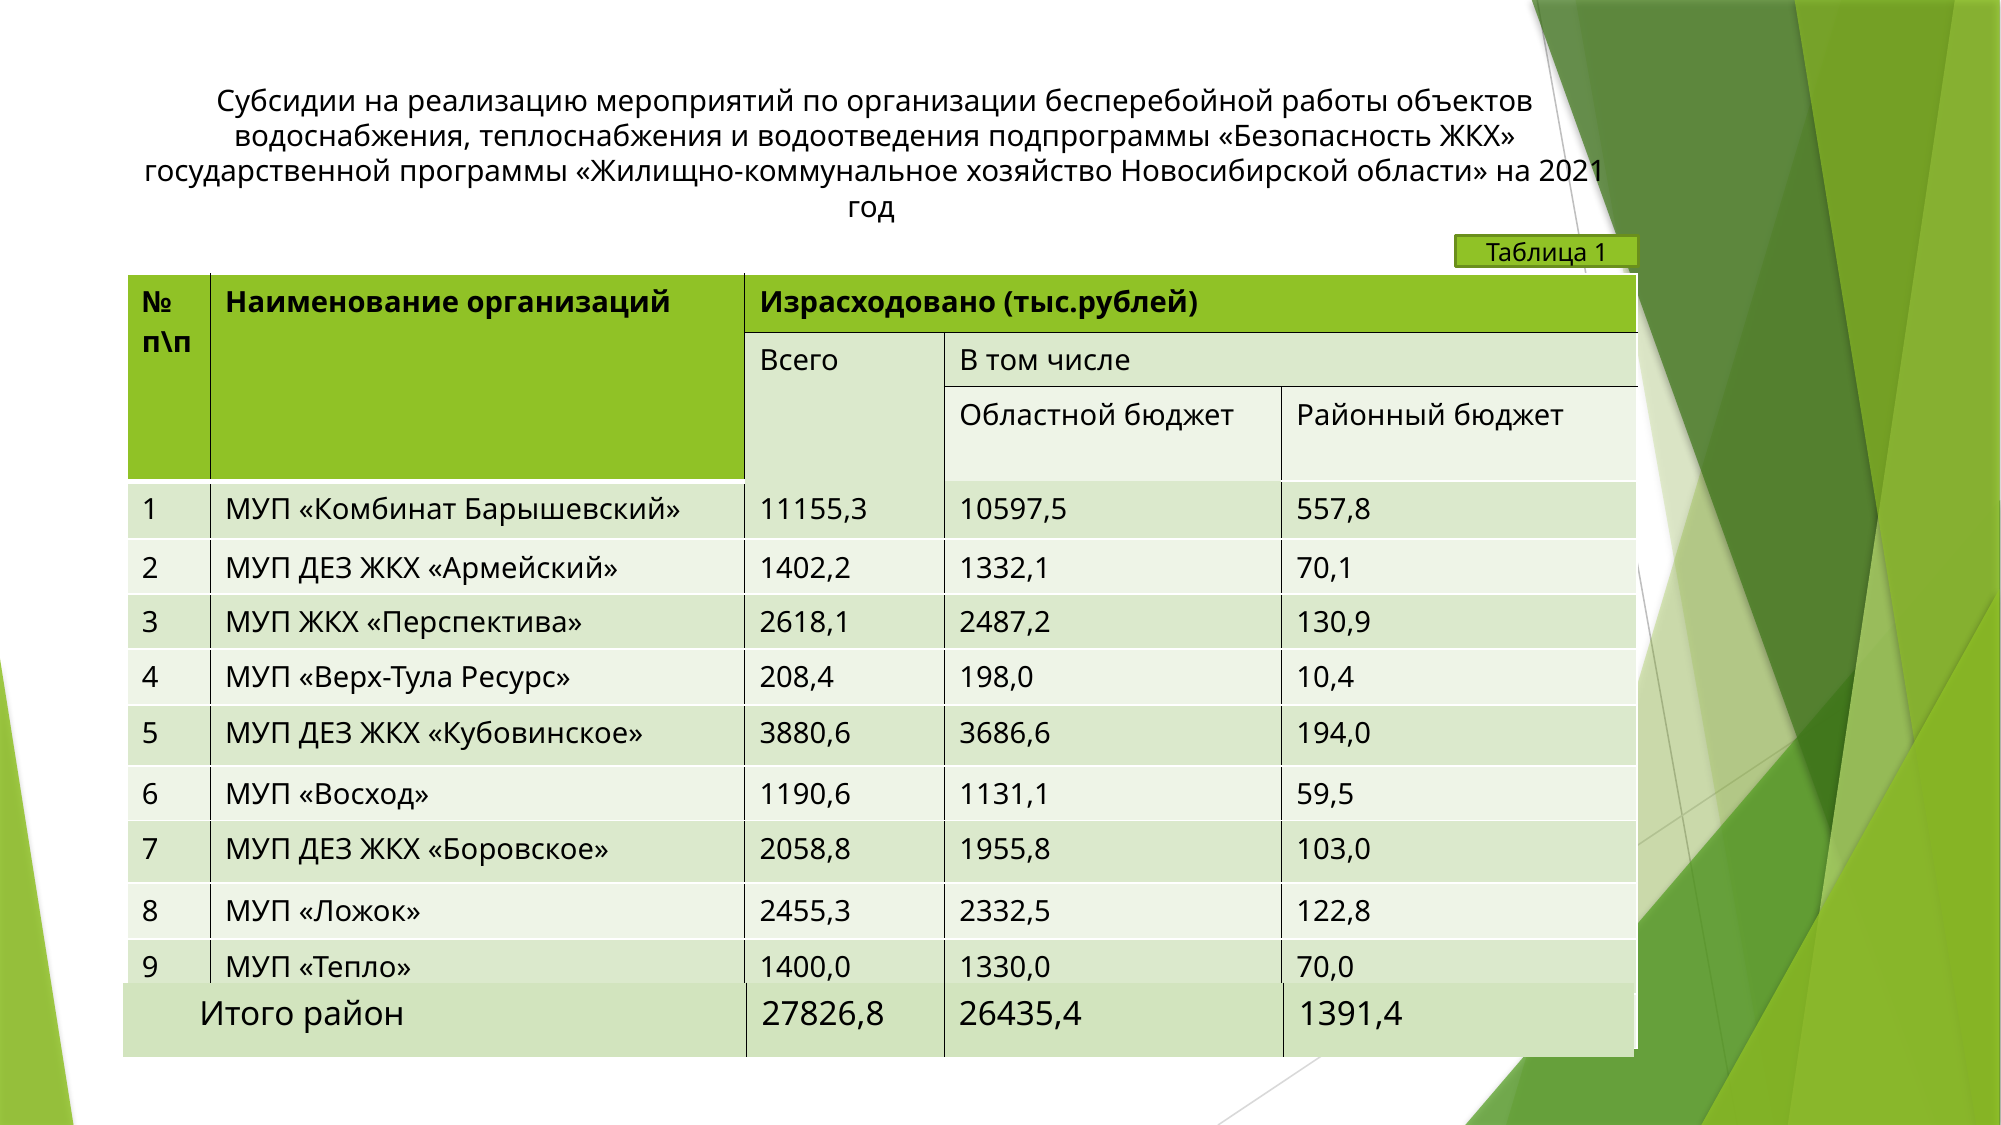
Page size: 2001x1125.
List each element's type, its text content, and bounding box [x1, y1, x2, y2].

table_cell МУП «Комбинат Барышевский» [211, 484, 744, 538]
text_box Таблица 1 [1454, 234, 1640, 268]
table_cell 4 [128, 650, 210, 704]
table_cell 208,4 [745, 650, 944, 704]
table_cell МУП ЖКХ «Перспектива» [211, 595, 744, 648]
table_cell 3880,6 [745, 706, 944, 765]
table_header 26435,4 [945, 983, 1283, 1057]
table_cell Всего [745, 333, 944, 481]
table_cell Областной бюджет [945, 387, 1281, 481]
table_cell 11155,3 [745, 481, 944, 538]
table_cell МУП «Верх-Тула Ресурс» [211, 650, 744, 704]
table_cell 103,0 [1282, 821, 1636, 882]
table_cell 1131,1 [945, 767, 1281, 820]
table_cell 557,8 [1282, 482, 1636, 538]
table_cell В том числе [945, 333, 1636, 386]
table_header 27826,8 [747, 983, 944, 1057]
table_header 1391,4 [1284, 983, 1634, 1057]
table_cell МУП «Ложок» [211, 884, 744, 938]
table_cell 1330,0 [945, 940, 1281, 983]
table_cell МУП «Восход» [211, 767, 744, 820]
title Субсидии на реализацию мероприятий по организации бесперебойной работы объектов водоснабжения, теплоснабжения и водоотведения подпрограммы «Безопасность ЖКХ» государственной программы «Жилищно-коммунальное хозяйство Новосибирской области» на 2021 год [111, 34, 1639, 267]
table_cell 198,0 [945, 650, 1281, 704]
table_cell 1400,0 [745, 940, 944, 983]
table_cell Районный бюджет [1282, 387, 1636, 480]
table_cell 194,0 [1282, 706, 1636, 765]
table_cell 9 [128, 940, 210, 983]
table_cell 1190,6 [745, 767, 944, 820]
table_header № п\п [128, 275, 210, 479]
table_cell 122,8 [1282, 884, 1636, 938]
table_cell 1332,1 [945, 540, 1281, 593]
table_cell 1402,2 [745, 540, 944, 593]
table_cell 6 [128, 767, 210, 820]
table_cell 1 [128, 484, 210, 538]
table_cell 70,1 [1282, 540, 1636, 593]
table_cell 2487,2 [945, 595, 1281, 648]
table_header Итого район [123, 983, 746, 1057]
table_cell 59,5 [1282, 767, 1636, 820]
table_cell МУП ДЕЗ ЖКХ «Кубовинское» [211, 706, 744, 765]
table_header Наименование организаций [211, 275, 744, 479]
table_cell 2332,5 [945, 884, 1281, 938]
table_cell 2 [128, 540, 210, 593]
table_cell 130,9 [1282, 595, 1636, 648]
table_cell 1955,8 [945, 821, 1281, 882]
table_cell 3 [128, 595, 210, 648]
table_cell 8 [128, 884, 210, 938]
table_cell МУП ДЕЗ ЖКХ «Боровское» [211, 821, 744, 882]
table_header Израсходовано (тыс.рублей) [745, 275, 1636, 332]
table_cell МУП «Тепло» [211, 940, 744, 983]
table_cell 2058,8 [745, 821, 944, 882]
table_cell 5 [128, 706, 210, 765]
table_cell 7 [128, 821, 210, 882]
table_cell 70,0 [1282, 940, 1636, 993]
table_cell 2618,1 [745, 595, 944, 648]
table_cell 10,4 [1282, 650, 1636, 704]
table_cell 10597,5 [945, 481, 1281, 538]
table_cell МУП ДЕЗ ЖКХ «Армейский» [211, 540, 744, 593]
table_cell 2455,3 [745, 884, 944, 938]
table_cell 3686,6 [945, 706, 1281, 765]
